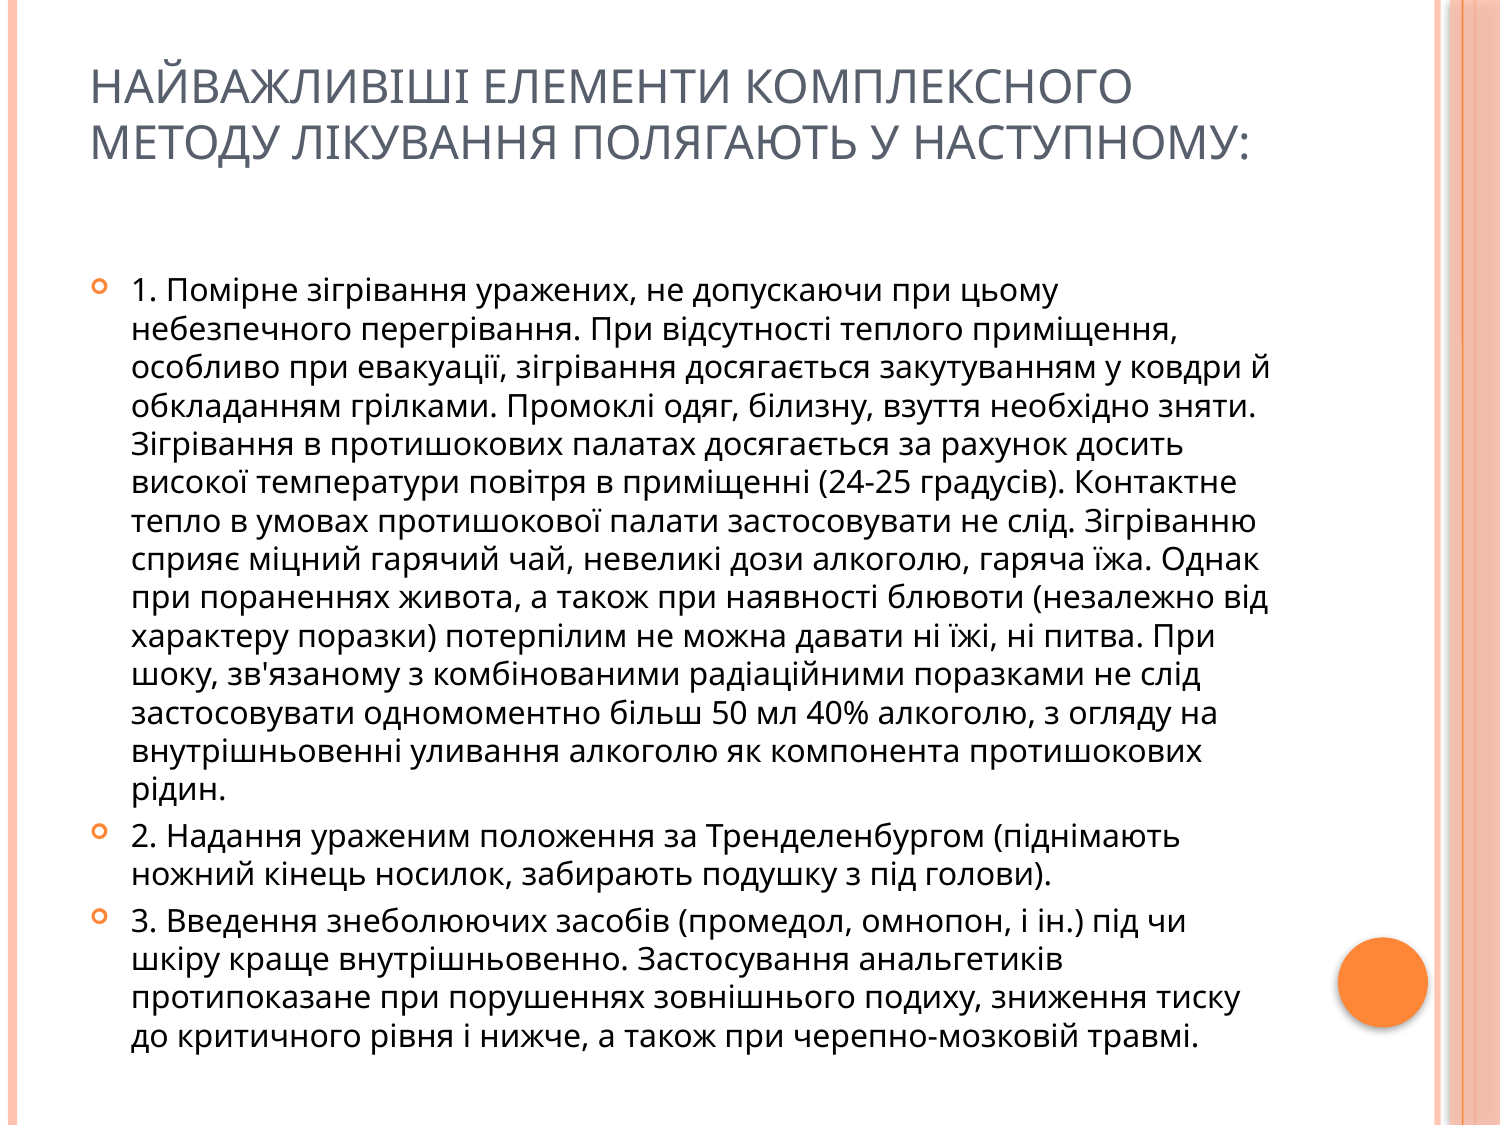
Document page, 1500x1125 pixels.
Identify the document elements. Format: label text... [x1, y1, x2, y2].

title Найважливіші елементи комплексного методу лікування полягають у наступному: [75, 45, 1300, 233]
list 1. Помірне зігрівання уражених, не допускаючи при цьому небезпечного перегрівання. При відсутності теплого приміщення, особливо при евакуації, зігрівання досягається закутуванням у ковдри й обкладанням грілками. Промоклі одяг, білизну, взуття необхідно зняти. Зігрівання в протишокових палатах досягається за рахунок досить високої температури повітря в приміщенні (24-25 градусів). Контактне тепло в умовах протишокової палати застосовувати не слід. Зігріванню сприяє міцний гарячий чай, невеликі дози алкоголю, гаряча їжа. Однак при пораненнях живота, а також при наявності блювоти (незалежно від характеру поразки) потерпілим не можна давати ні їжі, ні питва. При шоку, зв'язаному з комбінованими радіаційними поразками не слід застосовувати одномоментно більш 50 мл 40% алкоголю, з огляду на внутрішньовенні уливання алкоголю як компонента протишокових рідин. 2. Надання ураженим положення за Тренделенбургом (піднімають ножний кінець носилок, забирають подушку з під голови). 3. Введення знеболюючих засобів (промедол, омнопон, і ін.) під чи шкіру краще внутрішньовенно. Застосування анальгетиків протипоказане при порушеннях зовнішнього подиху, зниження тиску до критичного рівня і нижче, а також при черепно-мозковій травмі. [75, 262, 1300, 1062]
